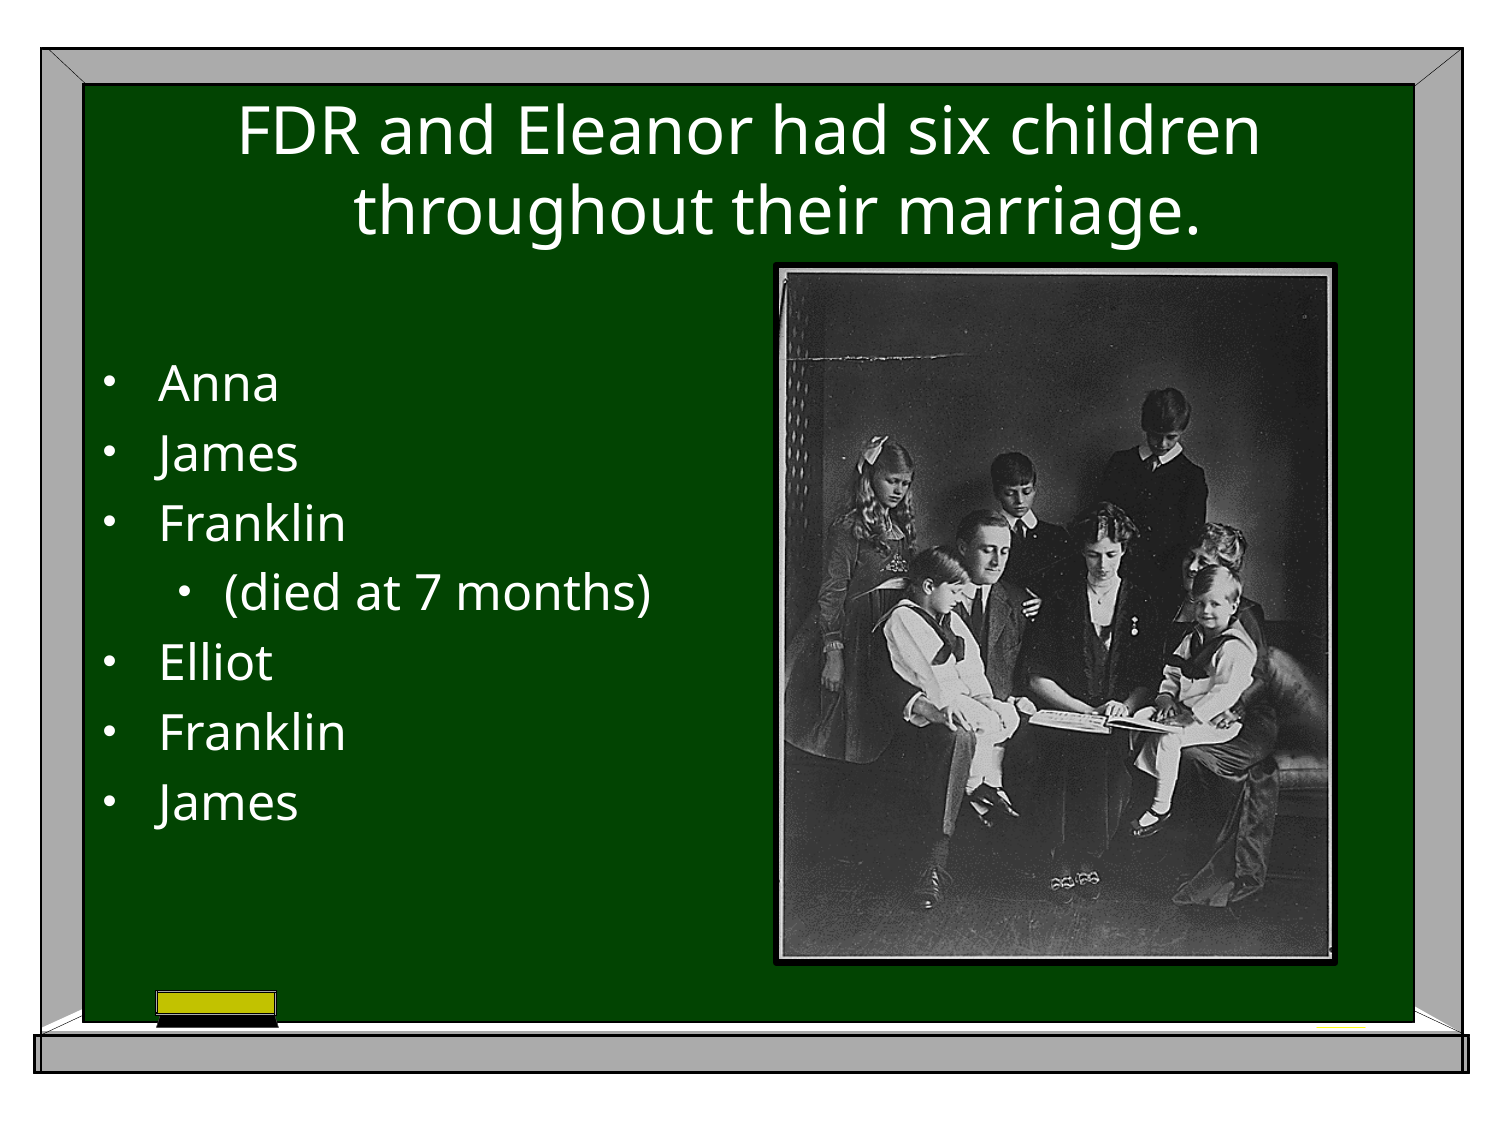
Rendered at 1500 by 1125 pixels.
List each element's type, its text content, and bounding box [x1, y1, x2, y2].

list FDR and Eleanor had six children throughout their marriage. Anna James Franklin (died at 7 months) Elliot Franklin James [87, 79, 1413, 1001]
picture [778, 267, 1333, 960]
